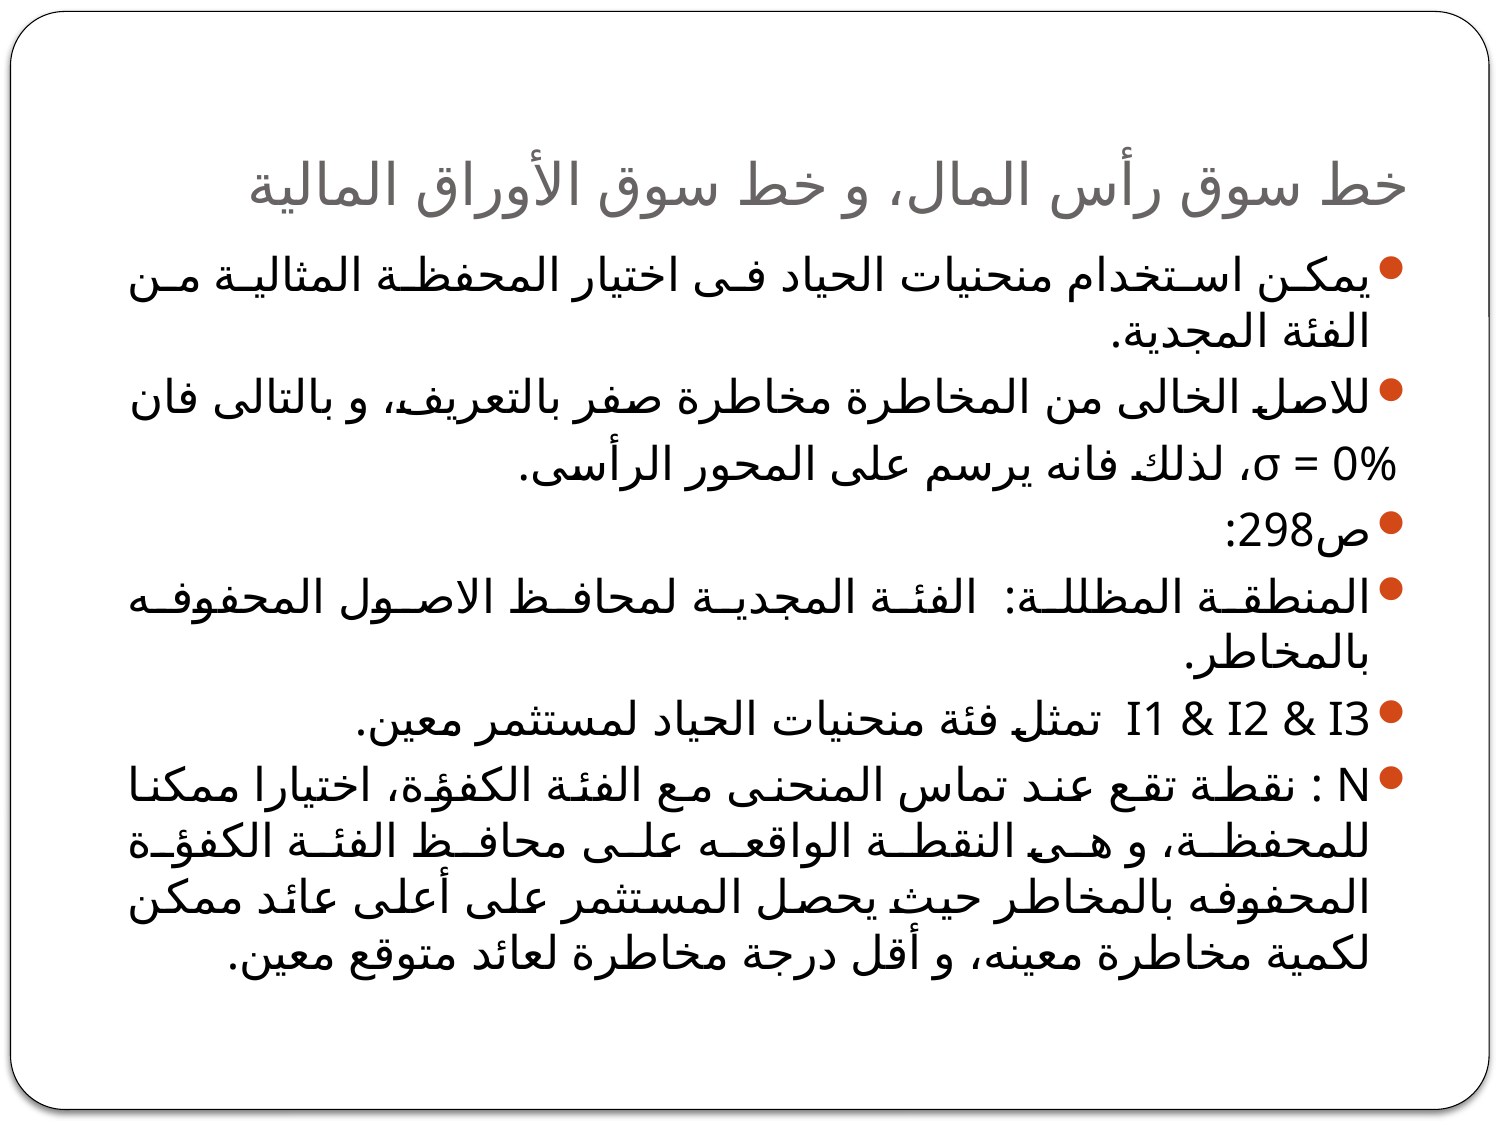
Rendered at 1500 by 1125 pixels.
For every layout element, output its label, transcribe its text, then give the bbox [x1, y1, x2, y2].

title خط سوق رأس المال، و خط سوق الأوراق المالية [125, 45, 1425, 233]
list يمكن استخدام منحنيات الحياد فى اختيار المحفظة المثالية من الفئة المجدية. للاصل الخالى من المخاطرة مخاطرة صفر بالتعريف، و بالتالى فان σ = 0%، لذلك فانه يرسم على المحور الرأسى. ص298: المنطقة المظللة: الفئة المجدية لمحافظ الاصول المحفوفه بالمخاطر. I1 & I2 & I3 تمثل فئة منحنيات الحياد لمستثمر معين. N : نقطة تقع عند تماس المنحنى مع الفئة الكفؤة، اختيارا ممكنا للمحفظة، و هى النقطة الواقعه على محافظ الفئة الكفؤة المحفوفه بالمخاطر حيث يحصل المستثمر على أعلى عائد ممكن لكمية مخاطرة معينه، و أقل درجة مخاطرة لعائد متوقع معين. [112, 237, 1425, 988]
